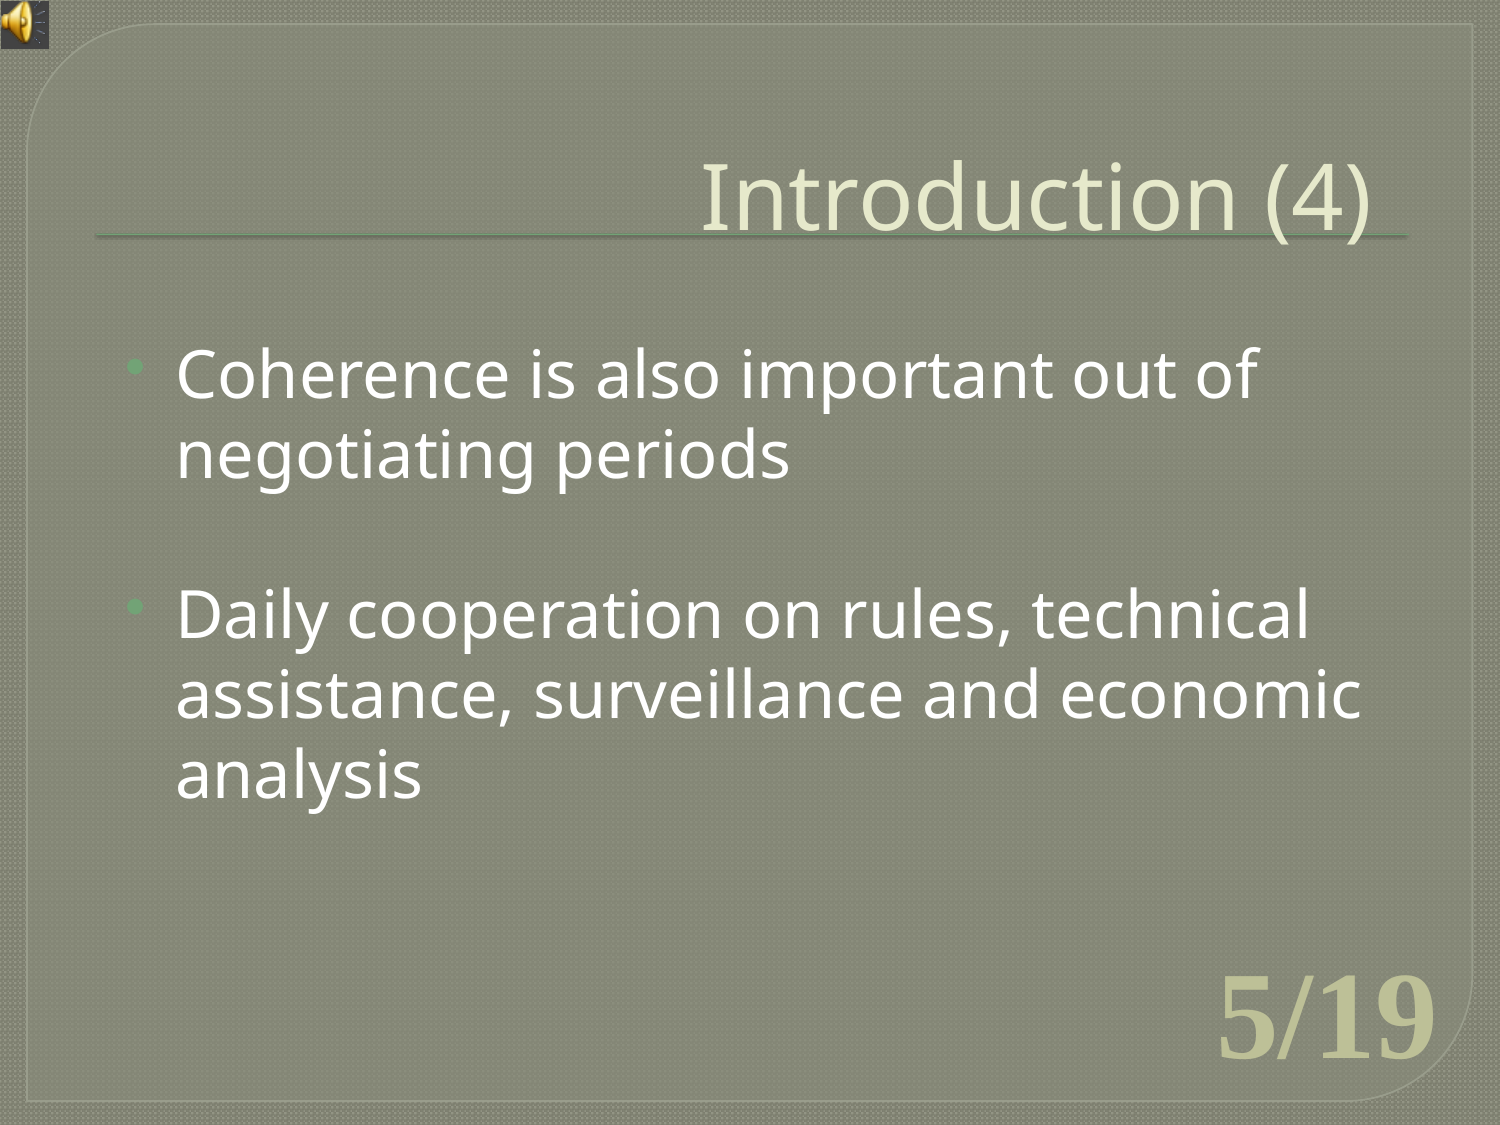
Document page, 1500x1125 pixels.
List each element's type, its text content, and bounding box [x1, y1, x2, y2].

text_box 5/19 [902, 937, 1454, 1095]
list Coherence is also important out of negotiating periods Daily cooperation on rules, technical assistance, surveillance and economic analysis [112, 324, 1388, 1000]
title Introduction (4) [112, 130, 1388, 257]
picture [0, 0, 51, 51]
